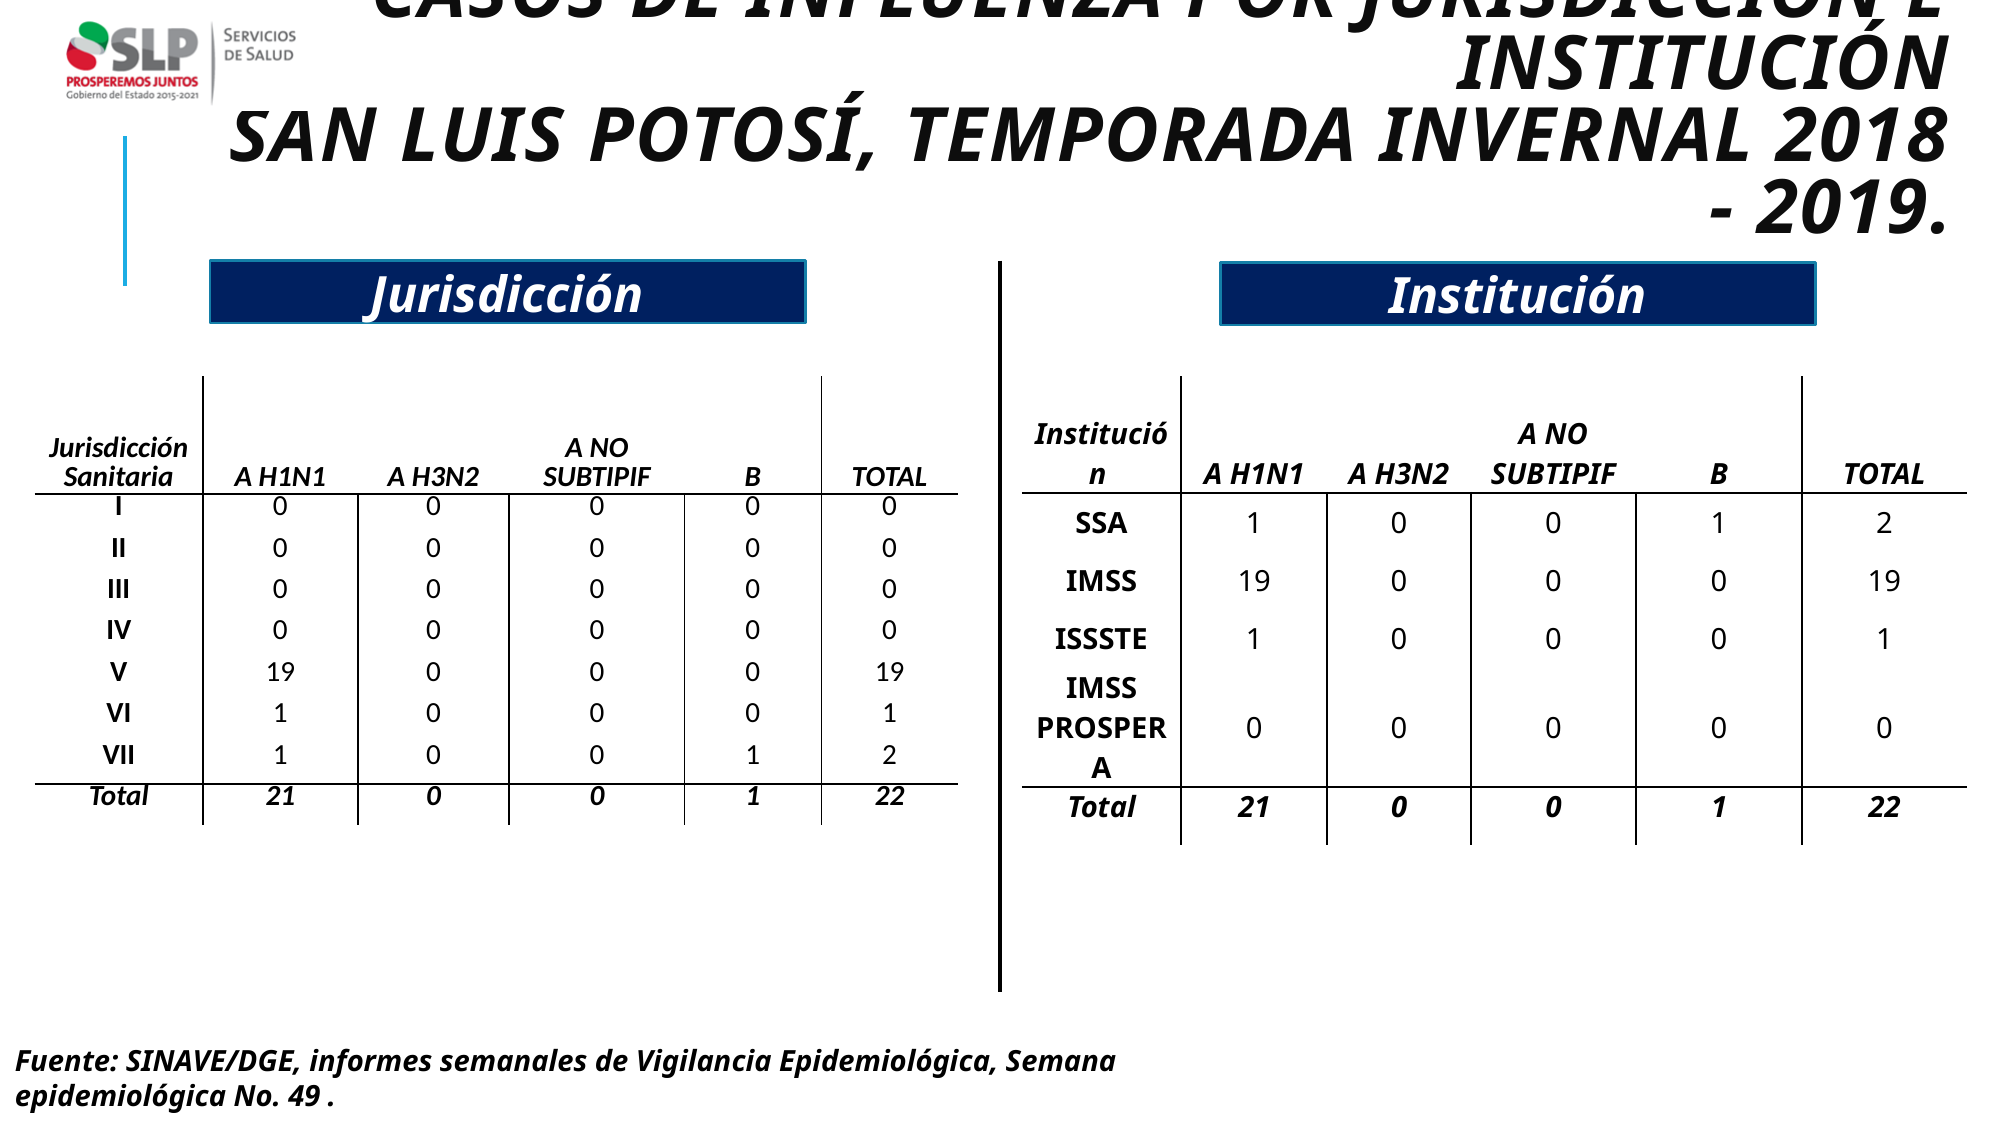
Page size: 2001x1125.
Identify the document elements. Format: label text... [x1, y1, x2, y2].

table_cell 1 [204, 742, 357, 783]
table_header TOTAL [1803, 376, 1967, 492]
table_cell IMSS PROSPERA [1022, 667, 1180, 786]
table_cell 0 [359, 785, 508, 825]
table_cell 1 [1182, 609, 1326, 667]
table_cell VI [35, 701, 202, 742]
table_header Jurisdicción Sanitaria [35, 376, 202, 493]
table_cell 0 [1637, 667, 1801, 786]
table_cell 1 [1637, 788, 1801, 845]
table_header A NO SUBTIPIF [509, 376, 684, 493]
table_cell V [35, 659, 202, 701]
table_header B [684, 376, 821, 493]
table_cell 0 [685, 535, 821, 577]
table_cell 0 [1803, 667, 1967, 786]
table_cell 0 [1472, 551, 1635, 609]
table_cell 0 [1472, 667, 1635, 786]
table_cell 1 [685, 785, 821, 825]
table_cell 22 [1803, 788, 1967, 845]
table_cell 19 [1803, 551, 1967, 609]
table_cell 19 [1182, 551, 1326, 609]
table_header A H3N2 [1327, 376, 1471, 492]
table_cell Total [35, 785, 202, 825]
table_cell 0 [822, 535, 958, 577]
table_cell 0 [204, 535, 357, 577]
table_cell 2 [1803, 494, 1967, 551]
table_cell SSA [1022, 494, 1180, 551]
table_header Institución [1022, 376, 1180, 492]
table_cell 0 [685, 577, 821, 618]
table_cell 0 [510, 742, 684, 783]
table_cell II [35, 535, 202, 577]
text_box Fuente: SINAVE/DGE, informes semanales de Vigilancia Epidemiológica, Semana epidemiológica No. 49 . [0, 1035, 1338, 1120]
text_box Institución [1219, 261, 1817, 326]
table_cell 1 [1803, 609, 1967, 667]
table_header B [1636, 376, 1801, 492]
title Casos de Influenza por Jurisdicción e Institución San Luis Potosí, Temporada Invernal 2018 - 2019. [166, 22, 1968, 186]
table_cell 0 [1328, 609, 1470, 667]
table_cell 0 [822, 618, 958, 659]
table_cell 0 [510, 618, 684, 659]
table_cell 1 [204, 701, 357, 742]
table_cell 0 [510, 535, 684, 577]
table_cell I [35, 495, 202, 535]
table_cell 2 [822, 742, 958, 783]
table_cell 19 [822, 659, 958, 701]
table_cell 0 [359, 701, 508, 742]
table_cell 0 [1472, 788, 1635, 845]
table_cell 0 [685, 495, 821, 535]
table_header TOTAL [822, 376, 958, 493]
table_cell 0 [1328, 788, 1470, 845]
table_cell 0 [510, 577, 684, 618]
table_cell 21 [204, 785, 357, 825]
table_cell 0 [822, 577, 958, 618]
table_cell 0 [1328, 551, 1470, 609]
table_cell ISSSTE [1022, 609, 1180, 667]
table_cell 0 [359, 742, 508, 783]
table_cell 0 [1328, 667, 1470, 786]
table_cell 19 [204, 659, 357, 701]
table_header A H1N1 [1182, 376, 1327, 492]
table_cell 1 [685, 742, 821, 783]
table_header A H3N2 [358, 376, 509, 493]
table_cell 0 [1328, 494, 1470, 551]
table_cell 0 [510, 785, 684, 825]
table_cell 0 [1637, 551, 1801, 609]
table_cell 0 [510, 495, 684, 535]
table_header A NO SUBTIPIF [1471, 376, 1636, 492]
table_cell 0 [510, 659, 684, 701]
table_cell 0 [1637, 609, 1801, 667]
table_cell IMSS [1022, 551, 1180, 609]
table_cell III [35, 577, 202, 618]
table_header A H1N1 [204, 376, 358, 493]
table_cell 0 [359, 535, 508, 577]
table_cell 0 [359, 495, 508, 535]
table_cell 1 [1182, 494, 1326, 551]
table_cell 0 [359, 577, 508, 618]
table_cell 0 [204, 618, 357, 659]
table_cell 0 [1472, 609, 1635, 667]
table_cell 0 [204, 577, 357, 618]
text_box Jurisdicción [209, 259, 807, 324]
table_cell 0 [510, 701, 684, 742]
table_cell 22 [822, 785, 958, 825]
table_cell 0 [822, 495, 958, 535]
table_cell 21 [1182, 788, 1326, 845]
table_cell IV [35, 618, 202, 659]
table_cell 0 [359, 618, 508, 659]
picture [31, 0, 321, 112]
table_cell 0 [359, 659, 508, 701]
table_cell 1 [822, 701, 958, 742]
table_cell 0 [1182, 667, 1326, 786]
table_cell 0 [1472, 494, 1635, 551]
table_cell 0 [685, 659, 821, 701]
table_cell 0 [204, 495, 357, 535]
table_cell 0 [685, 618, 821, 659]
table_cell VII [35, 742, 202, 783]
table_cell 0 [685, 701, 821, 742]
table_cell 1 [1637, 494, 1801, 551]
table_cell Total [1022, 788, 1180, 845]
